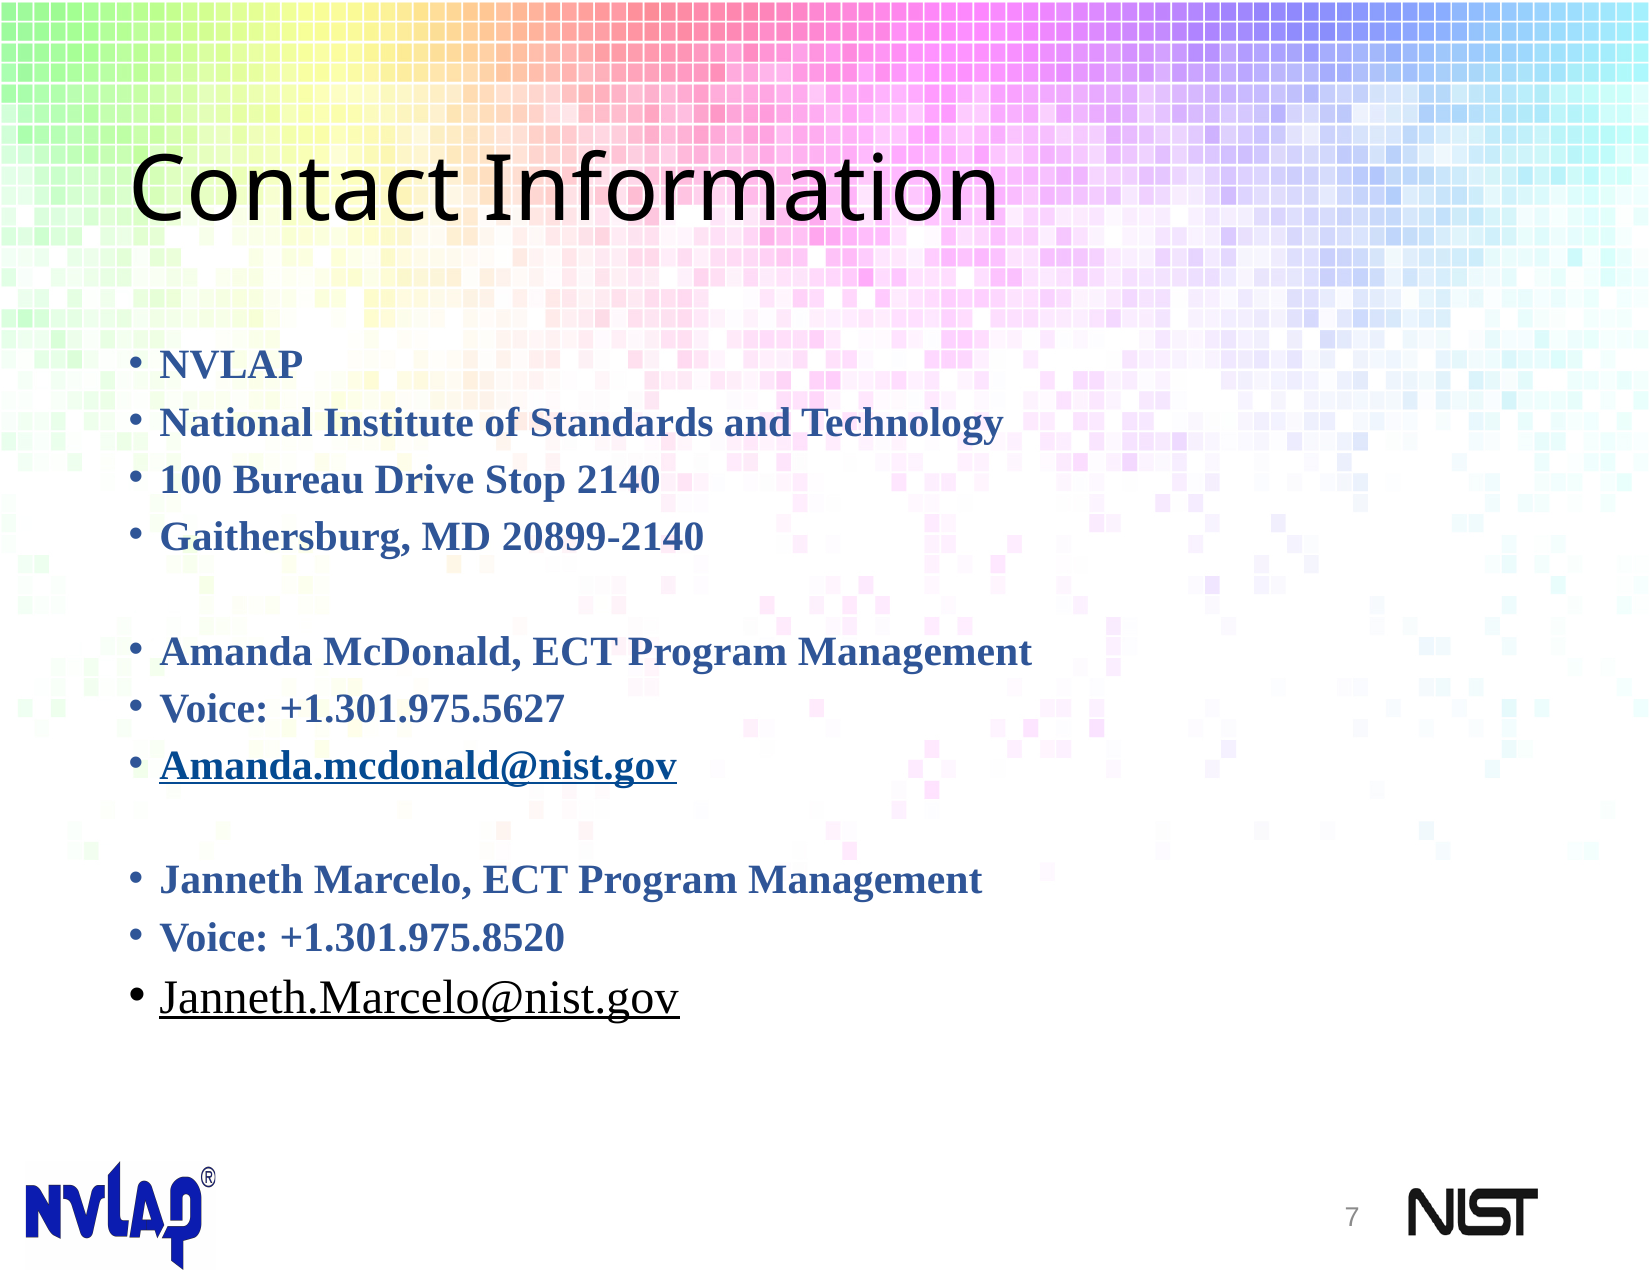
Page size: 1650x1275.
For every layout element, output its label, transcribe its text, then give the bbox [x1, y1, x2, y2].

slide_number 7 [1165, 1181, 1375, 1250]
list NVLAP National Institute of Standards and Technology 100 Bureau Drive Stop 2140 Gaithersburg, MD 20899-2140 Amanda McDonald, ECT Program Management Voice: +1.301.975.5627 Amanda.mcdonald@nist.gov Janneth Marcelo, ECT Program Management Voice: +1.301.975.8520 Janneth.Marcelo@nist.gov [113, 339, 1537, 1149]
title Contact Information [113, 67, 1537, 315]
picture [0, 0, 1650, 1263]
